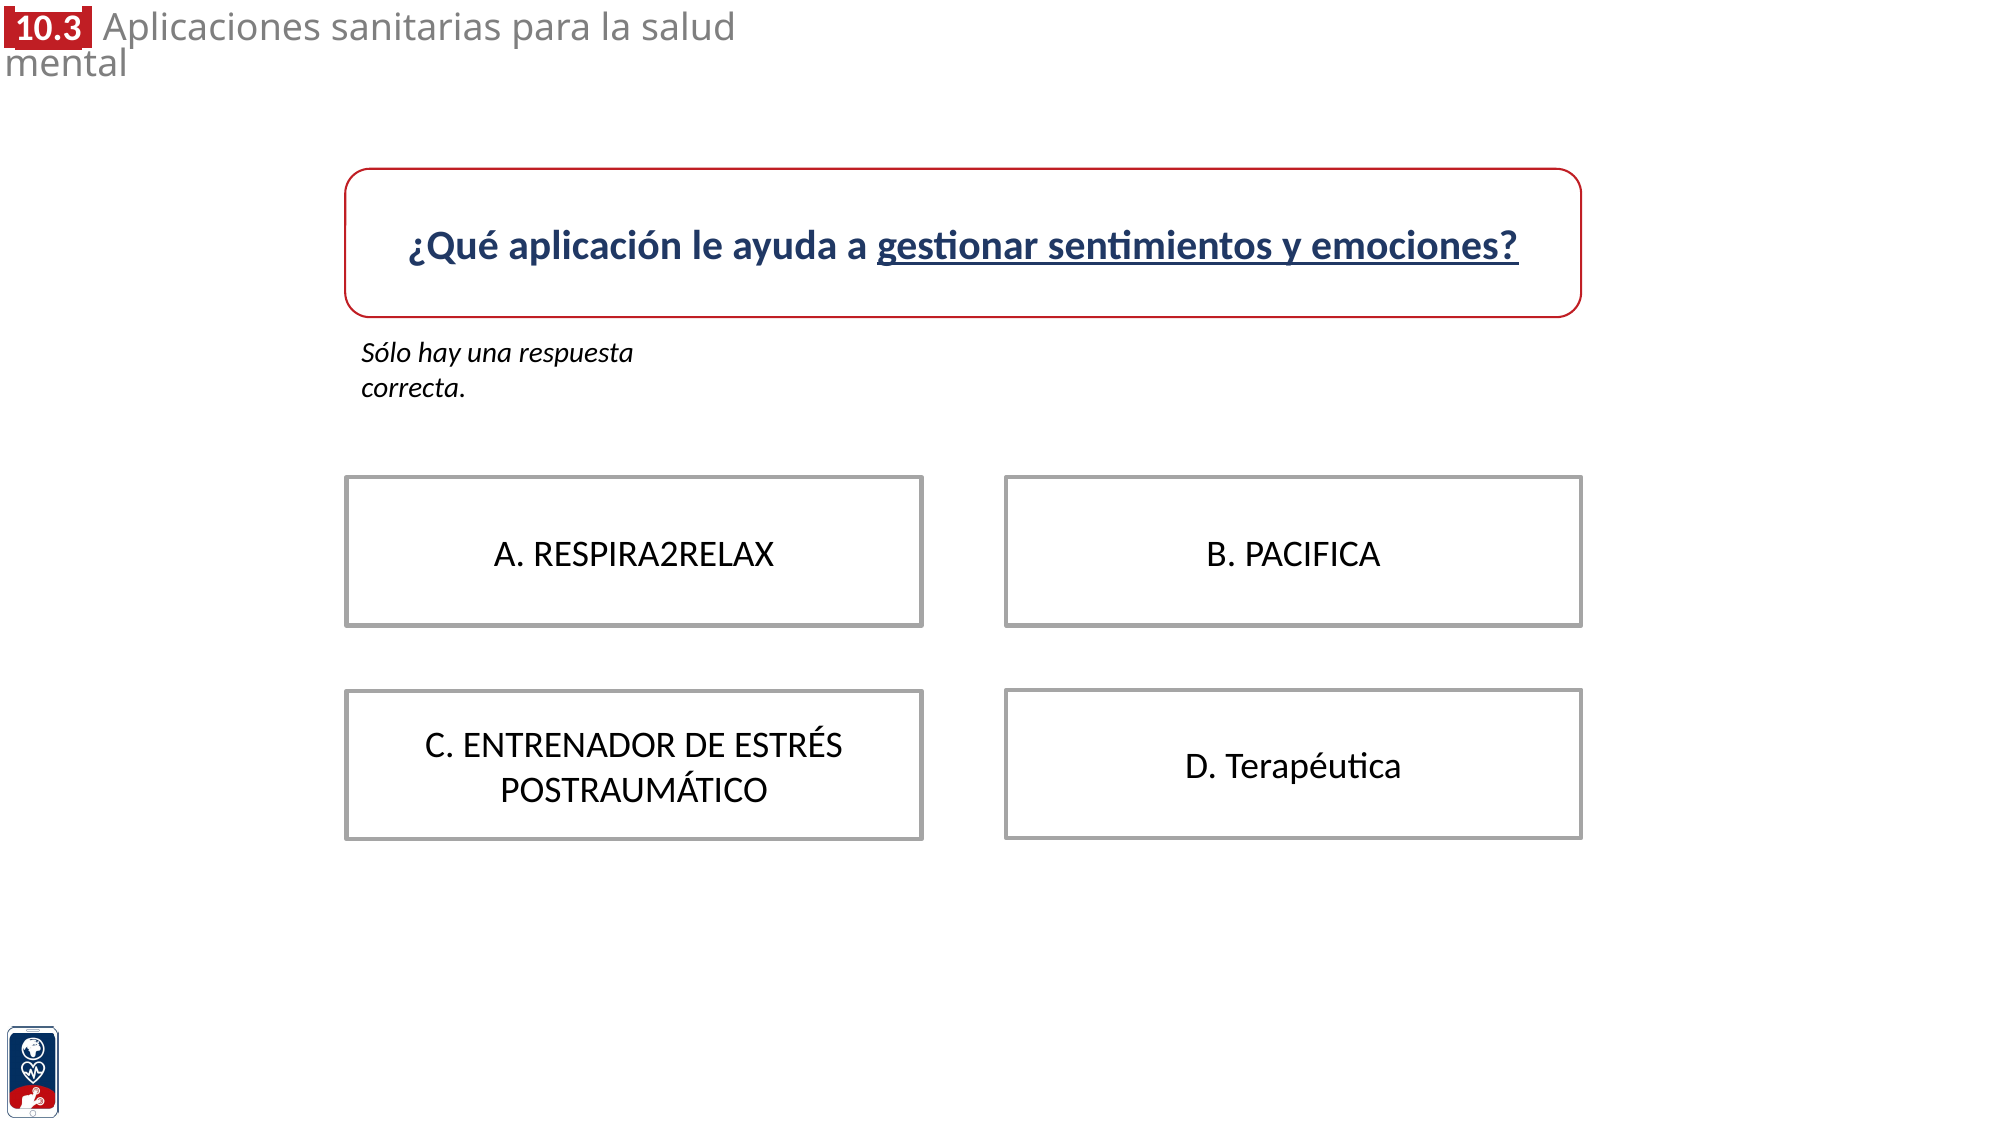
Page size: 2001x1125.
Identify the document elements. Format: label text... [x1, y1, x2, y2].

text_box B. PACIFICA [1004, 475, 1583, 628]
text_box A. RESPIRA2RELAX [344, 475, 924, 628]
text_box D. Terapéutica [1004, 688, 1583, 840]
text_box Sólo hay una respuesta correcta. [346, 325, 700, 411]
picture [7, 1026, 59, 1118]
text_box C. ENTRENADOR DE ESTRÉS POSTRAUMÁTICO [344, 689, 924, 841]
text_box ¿Qué aplicación le ayuda a gestionar sentimientos y emociones? [345, 168, 1582, 318]
